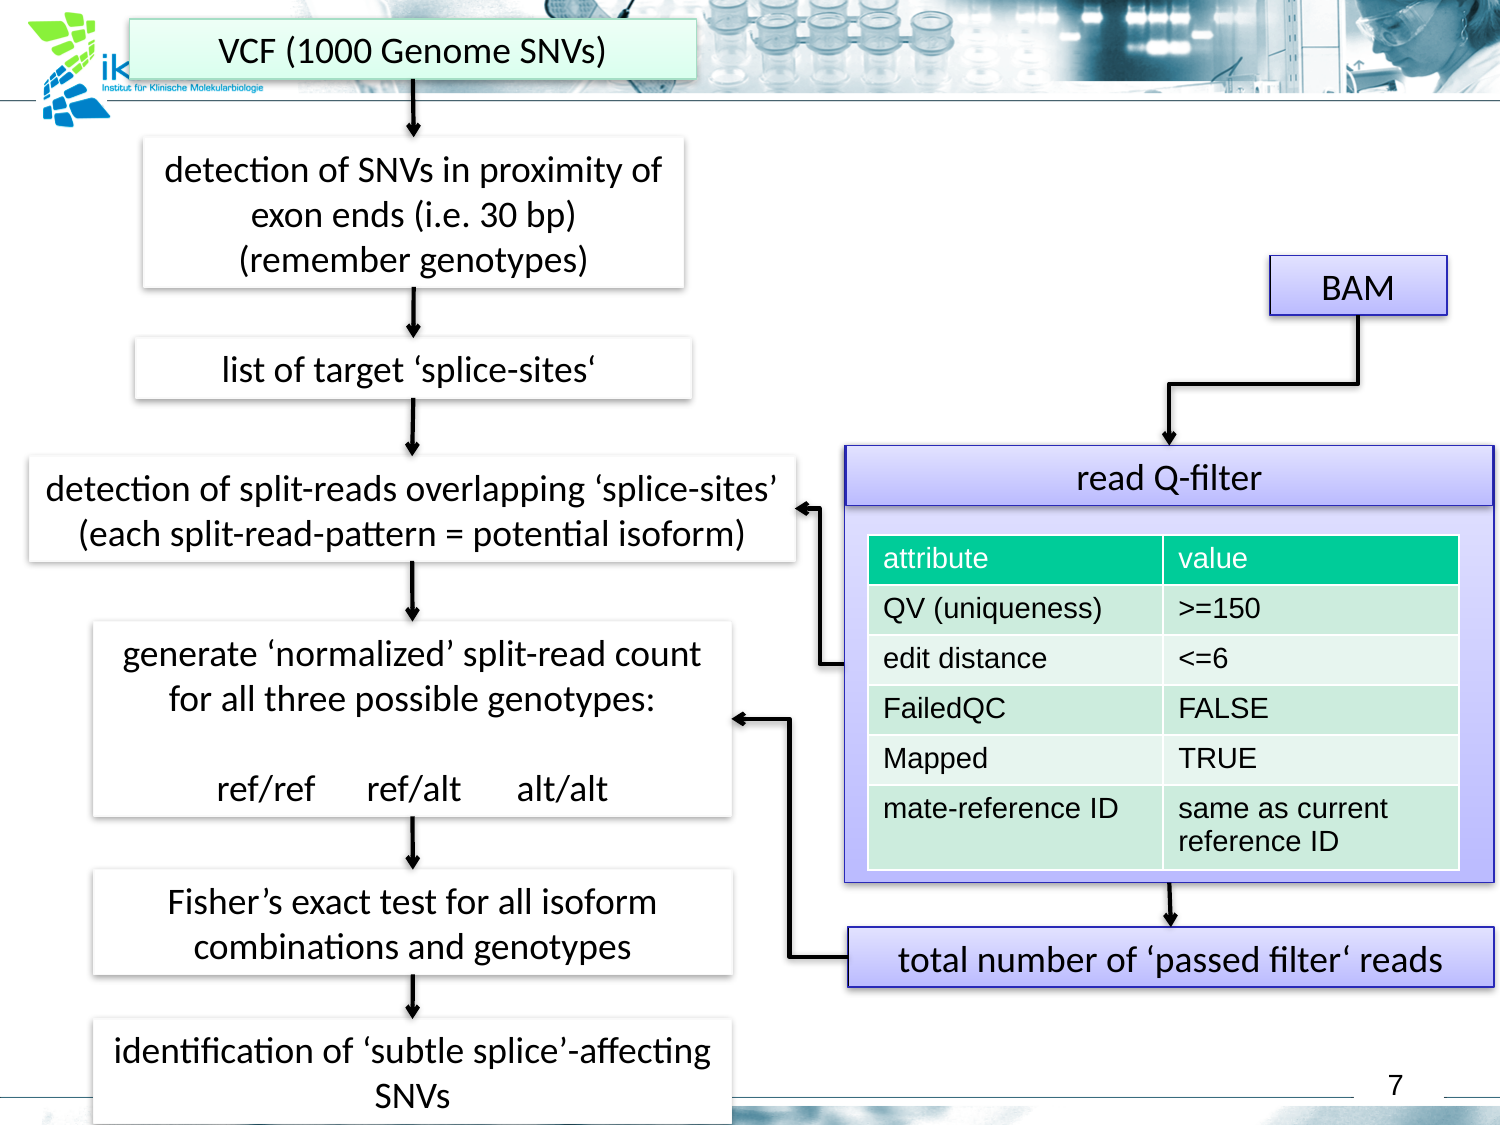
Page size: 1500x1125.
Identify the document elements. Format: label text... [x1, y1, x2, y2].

text_box BAM [1269, 255, 1448, 316]
text_box generate ‘normalized’ split-read count for all three possible genotypes: ref/ref ref/alt alt/alt [93, 621, 732, 817]
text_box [731, 719, 848, 958]
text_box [844, 445, 1495, 883]
text_box total number of ‘passed filter‘ reads [847, 926, 1495, 988]
text_box list of target ‘splice-sites‘ [135, 337, 692, 399]
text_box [794, 508, 845, 665]
text_box detection of split-reads overlapping ‘splice-sites’ (each split-read-pattern = potential isoform) [29, 455, 796, 562]
text_box Fisher’s exact test for all isoform combinations and genotypes [93, 869, 733, 975]
text_box identification of ‘subtle splice’-affecting SNVs [93, 1018, 732, 1124]
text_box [1198, 285, 1329, 476]
picture [0, 0, 1500, 1125]
text_box detection of SNVs in proximity of exon ends (i.e. 30 bp) (remember genotypes) [143, 136, 684, 288]
text_box VCF (1000 Genome SNVs) [129, 18, 697, 80]
